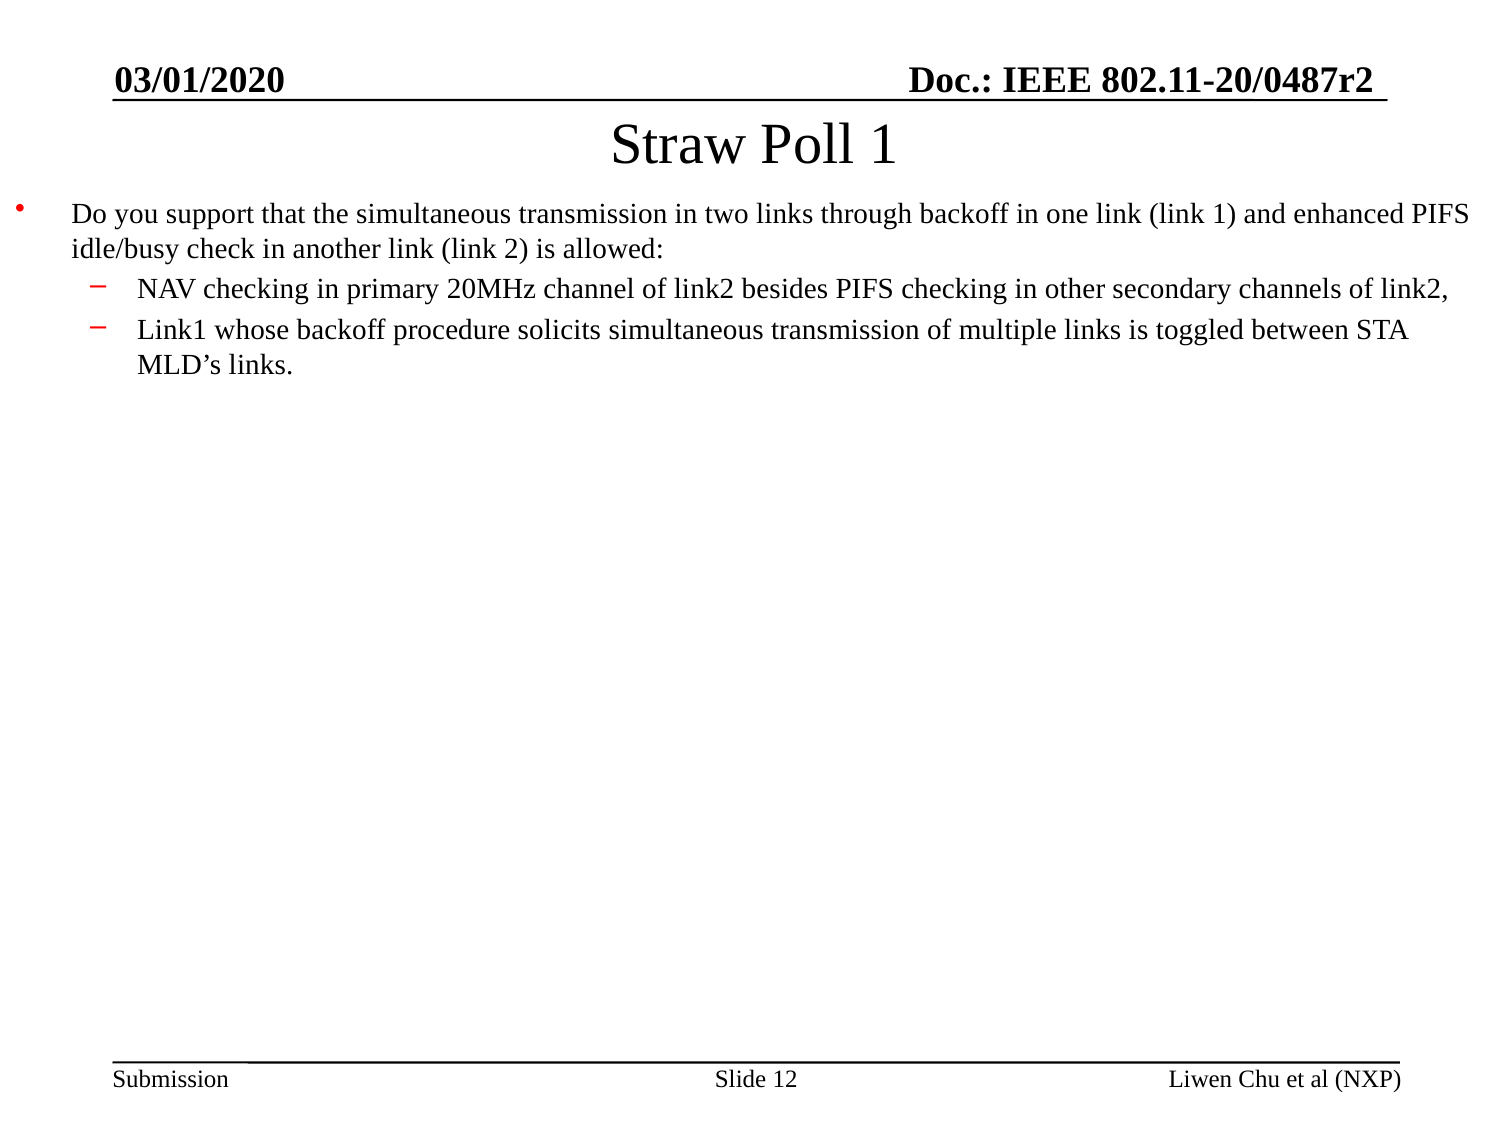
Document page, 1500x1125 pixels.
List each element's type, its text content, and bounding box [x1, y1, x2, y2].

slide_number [114, 54, 288, 101]
title Straw Poll 1 [0, 77, 1500, 186]
footer Liwen Chu et al (NXP) [1165, 1061, 1402, 1093]
slide_number Slide 12 [712, 1061, 800, 1093]
list Do you support that the simultaneous transmission in two links through backoff in one link (link 1) and enhanced PIFS idle/busy check in another link (link 2) is allowed: NAV checking in primary 20MHz channel of link2 besides PIFS checking in other secondary channels of link2, Link1 whose backoff procedure solicits simultaneous transmission of multiple links is toggled between STA MLD’s links. [0, 186, 1500, 524]
